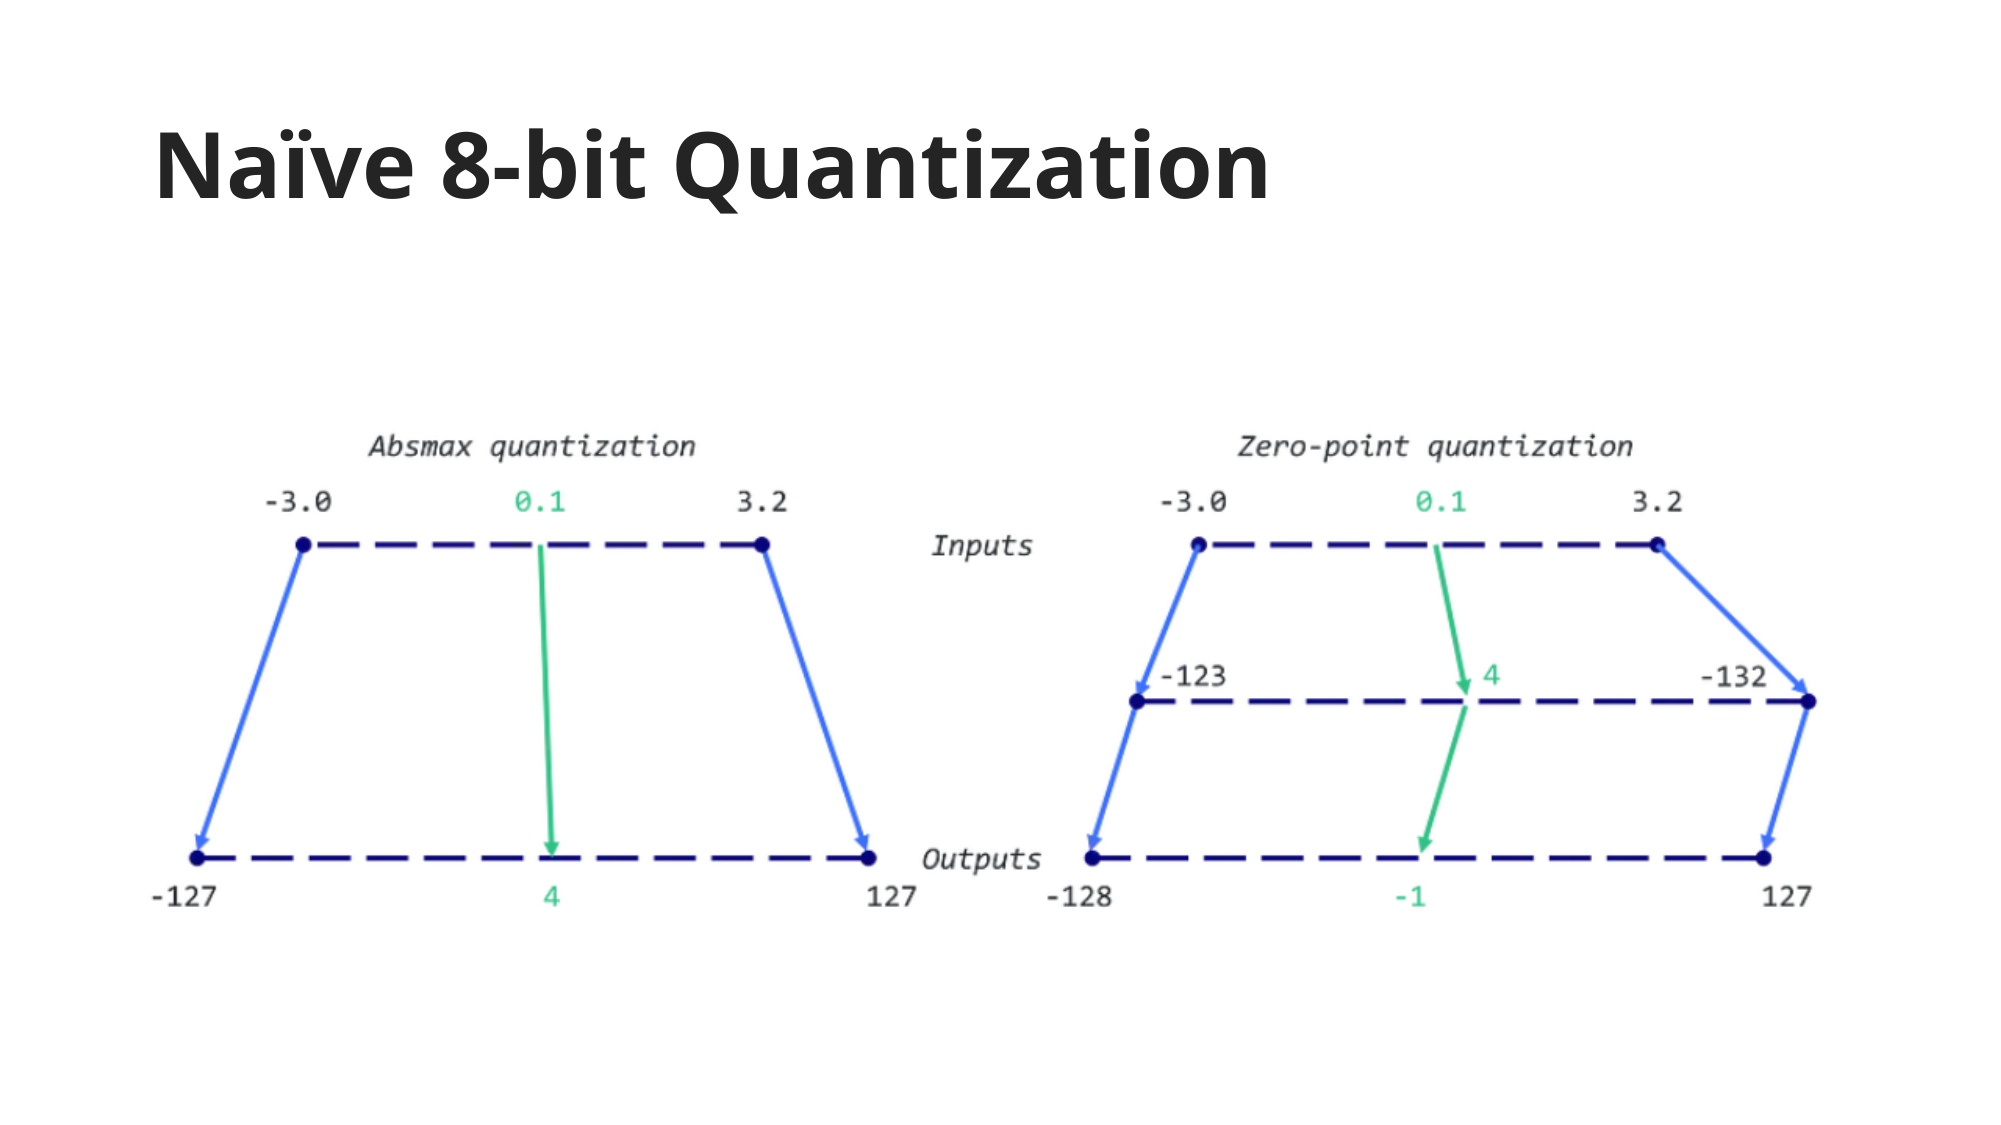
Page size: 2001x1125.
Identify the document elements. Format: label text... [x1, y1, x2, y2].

title Naïve 8-bit Quantization [137, 59, 1863, 278]
picture [27, 369, 1950, 935]
